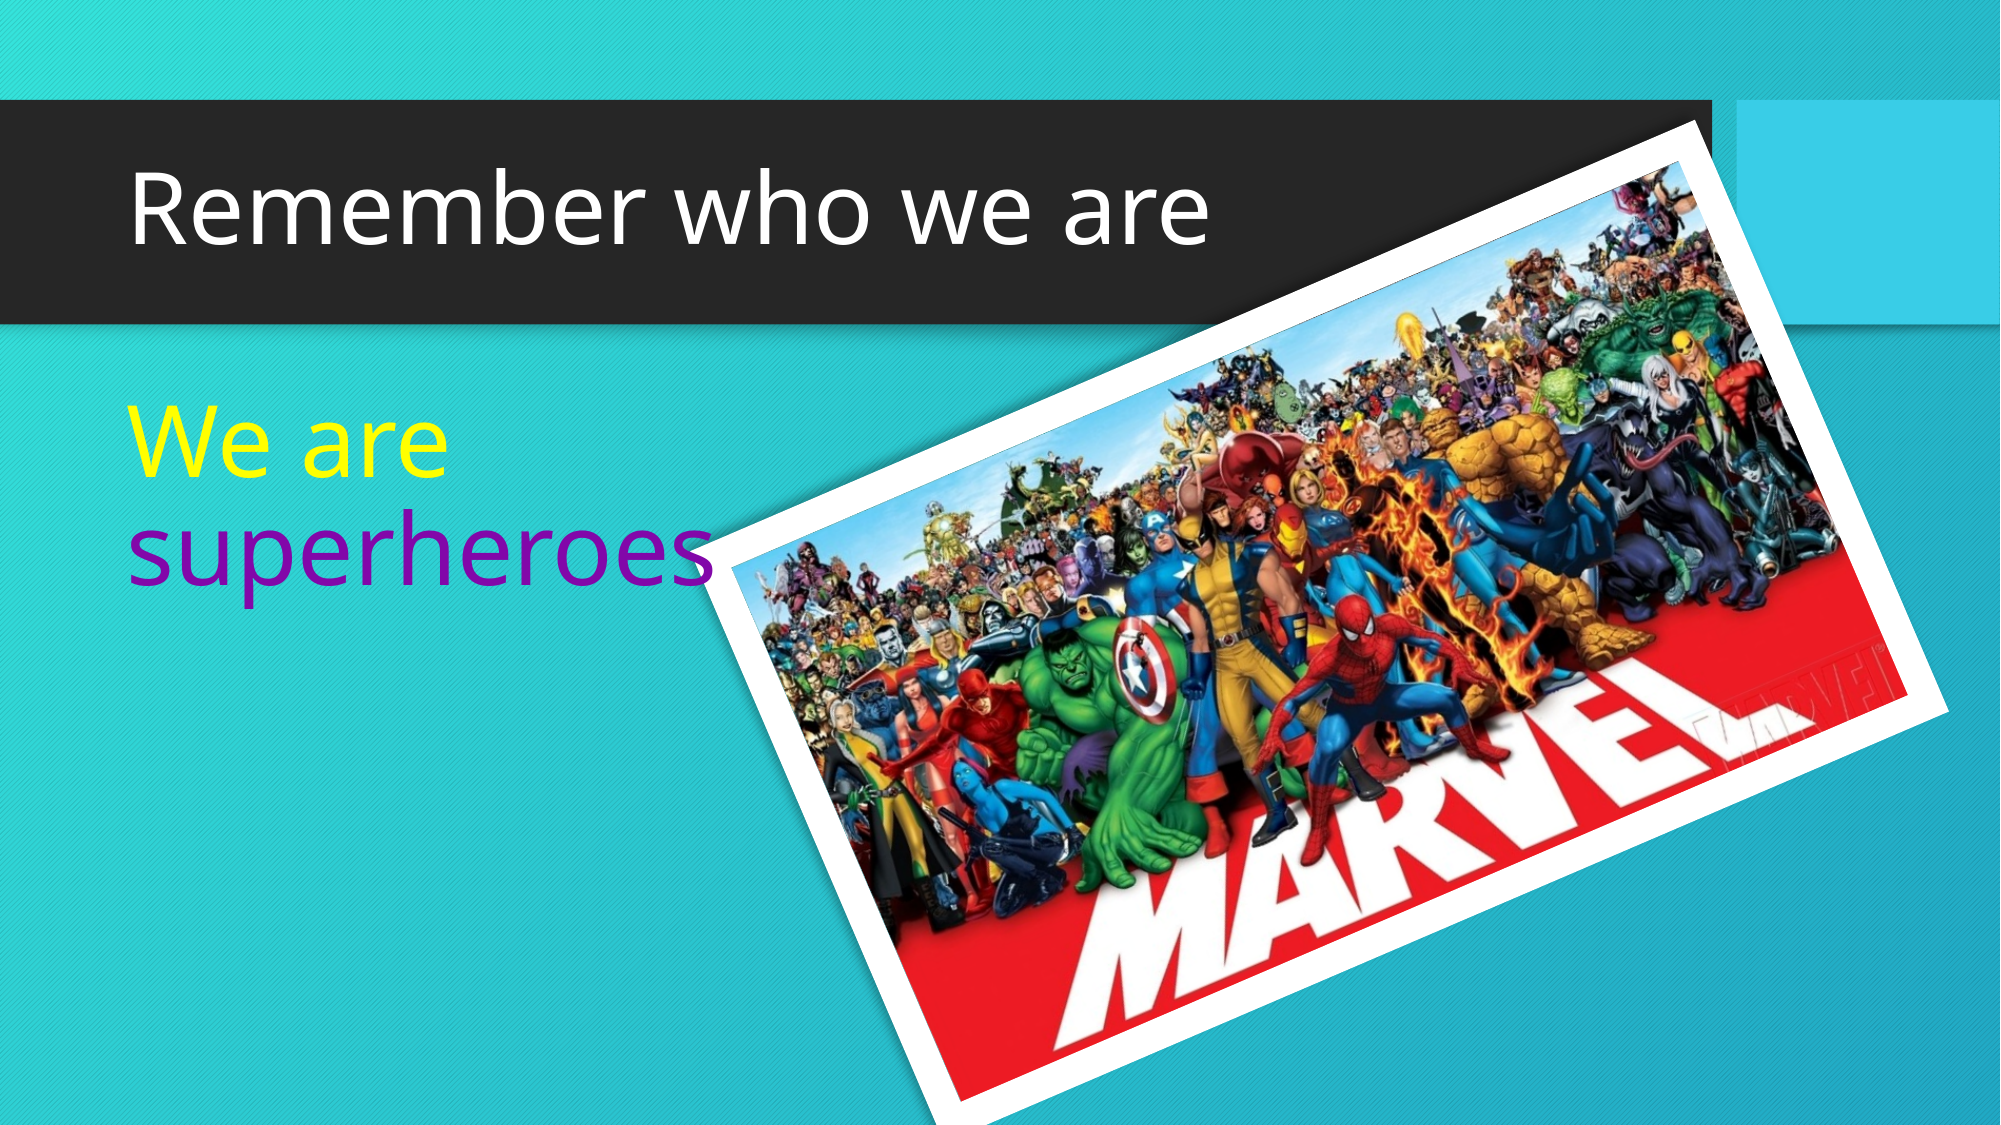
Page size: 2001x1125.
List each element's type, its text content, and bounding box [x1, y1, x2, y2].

picture [0, 162, 2000, 1101]
title Remember who we are [111, 123, 1652, 301]
list We are superheroes [111, 383, 803, 707]
